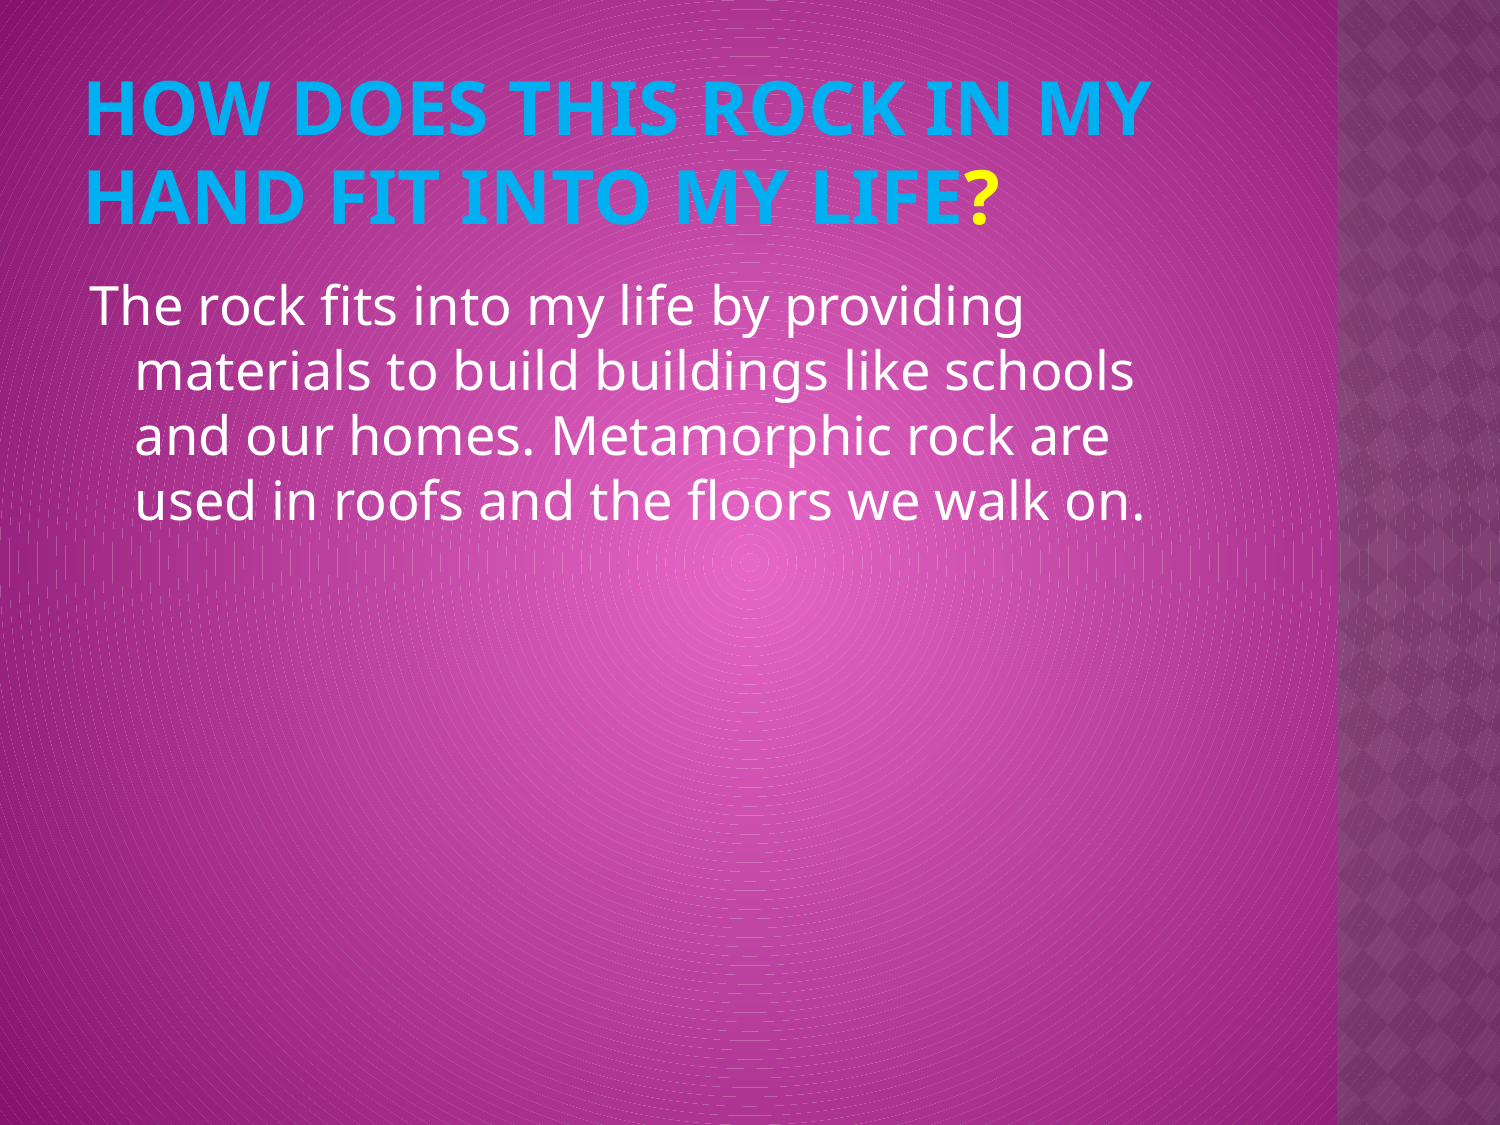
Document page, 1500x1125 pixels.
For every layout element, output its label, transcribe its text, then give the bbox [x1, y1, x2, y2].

list The rock fits into my life by providing materials to build buildings like schools and our homes. Metamorphic rock are used in roofs and the floors we walk on. [75, 264, 1263, 1059]
title How does this rock in my hand fit into my life? [75, 52, 1263, 240]
